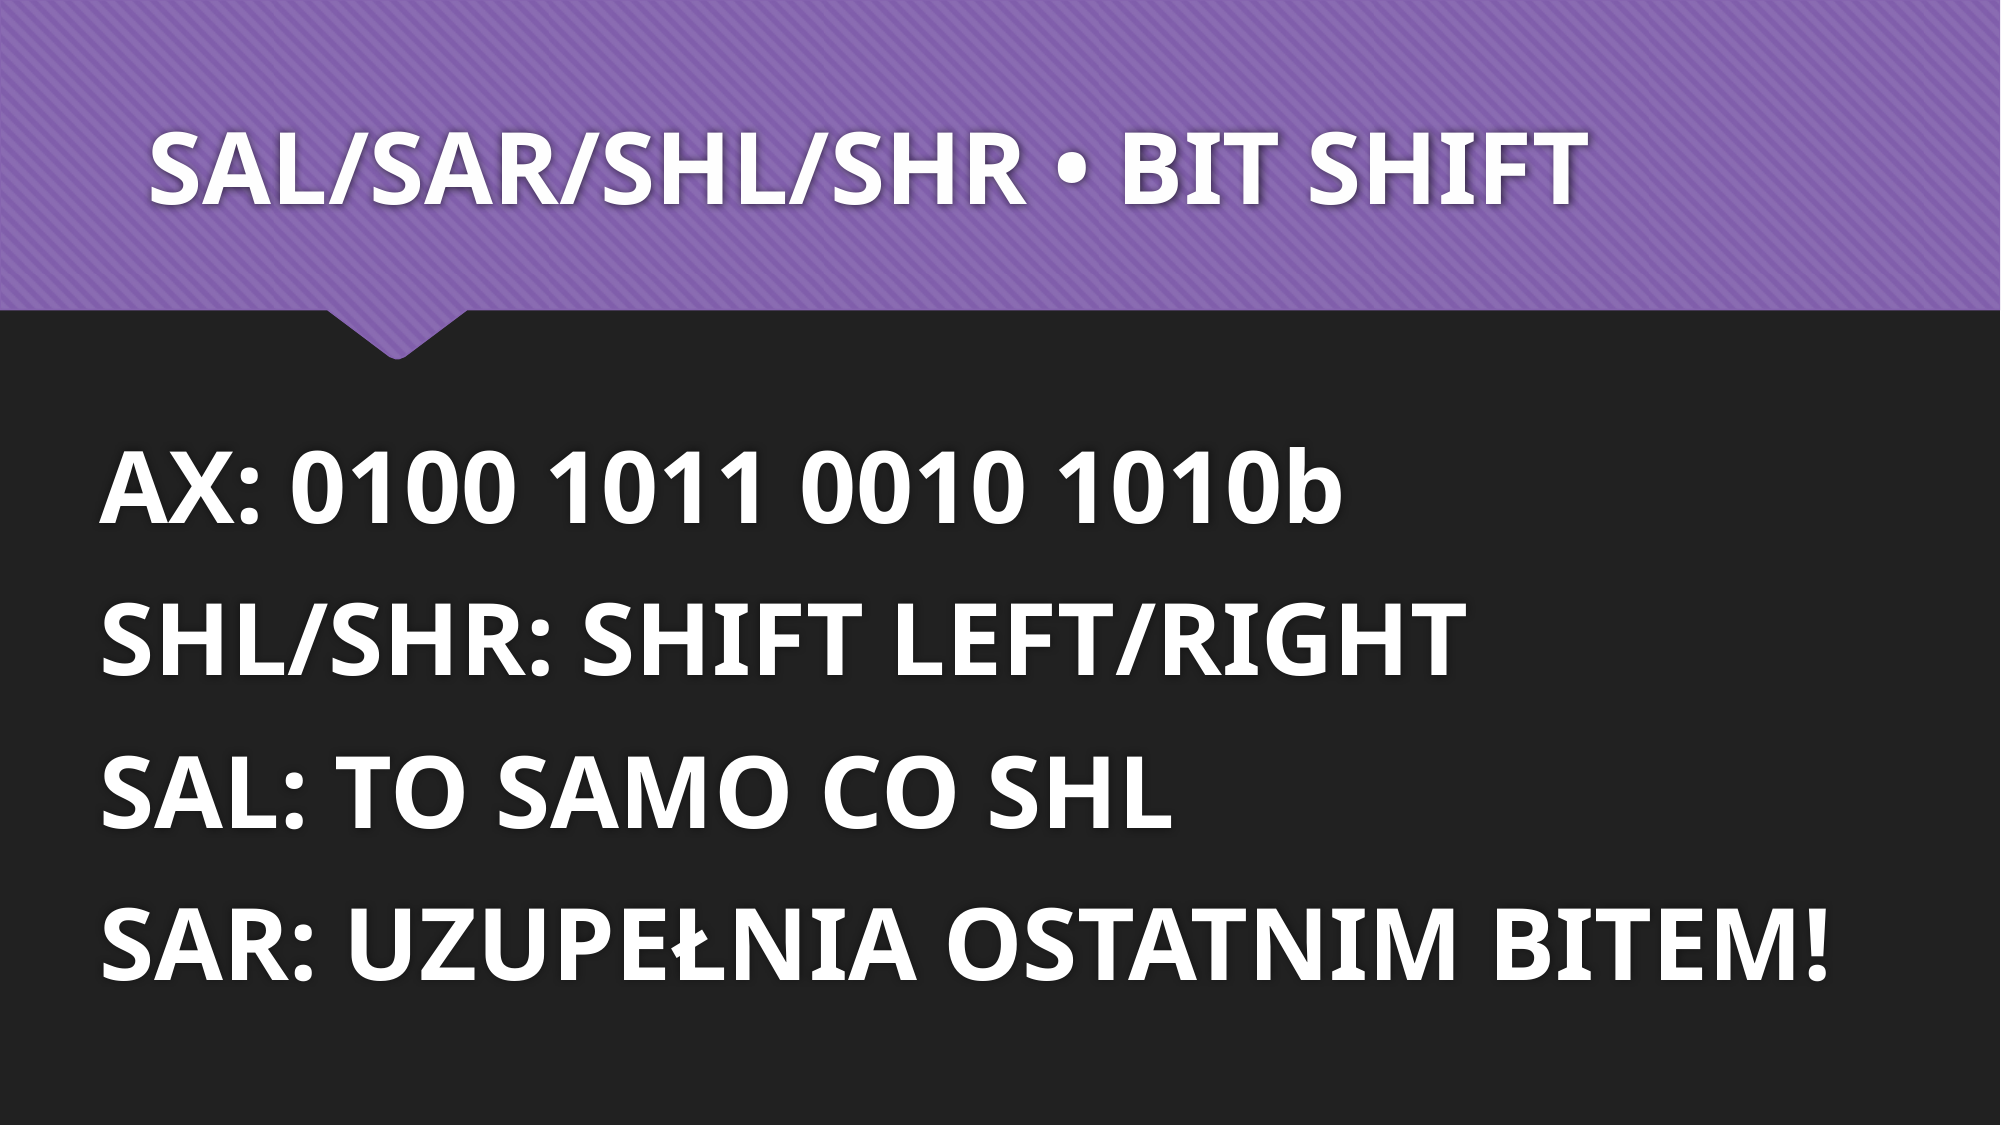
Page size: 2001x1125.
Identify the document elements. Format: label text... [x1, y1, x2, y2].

title SAL/SAR/SHL/SHR • BIT SHIFT [132, 73, 1868, 233]
list AX: 0100 1011 0010 1010b SHL/SHR: SHIFT LEFT/RIGHT SAL: TO SAMO CO SHL SAR: UZUPEŁNIA OSTATNIM BITEM! [84, 364, 1919, 1060]
